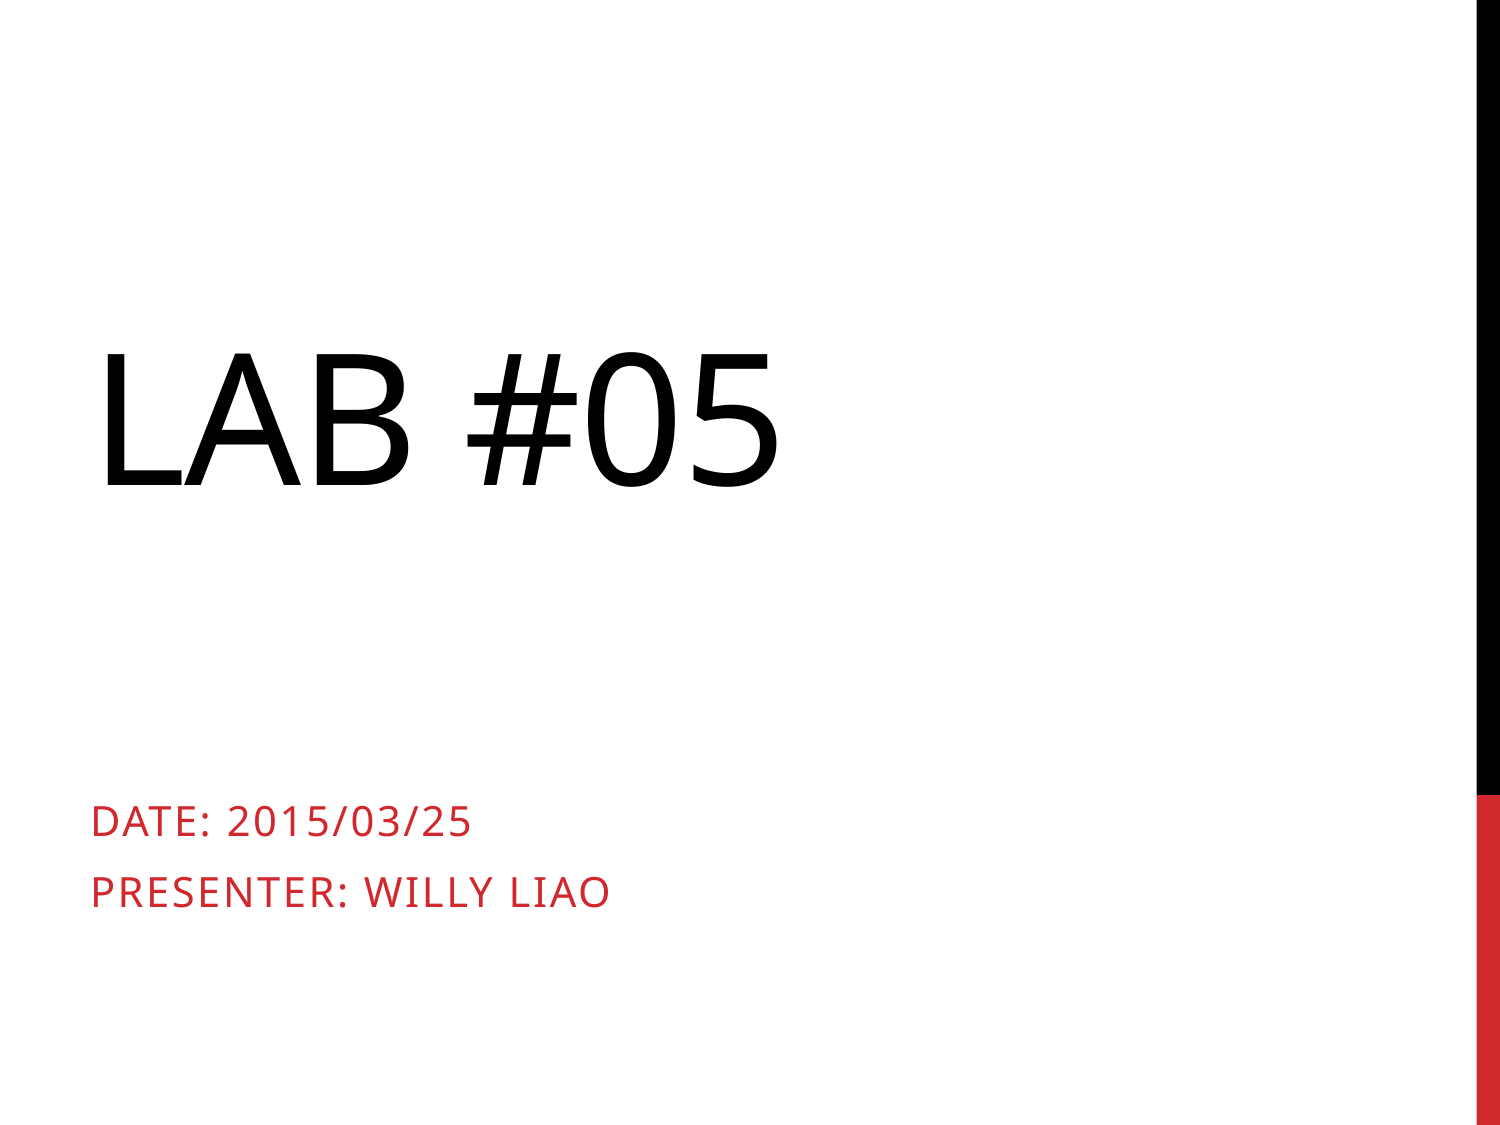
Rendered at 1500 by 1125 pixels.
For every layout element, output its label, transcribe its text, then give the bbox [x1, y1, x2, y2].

subtitle Date: 2015/03/25 Presenter: Willy liao [75, 787, 1200, 938]
title Lab #05 [75, 37, 1350, 788]
